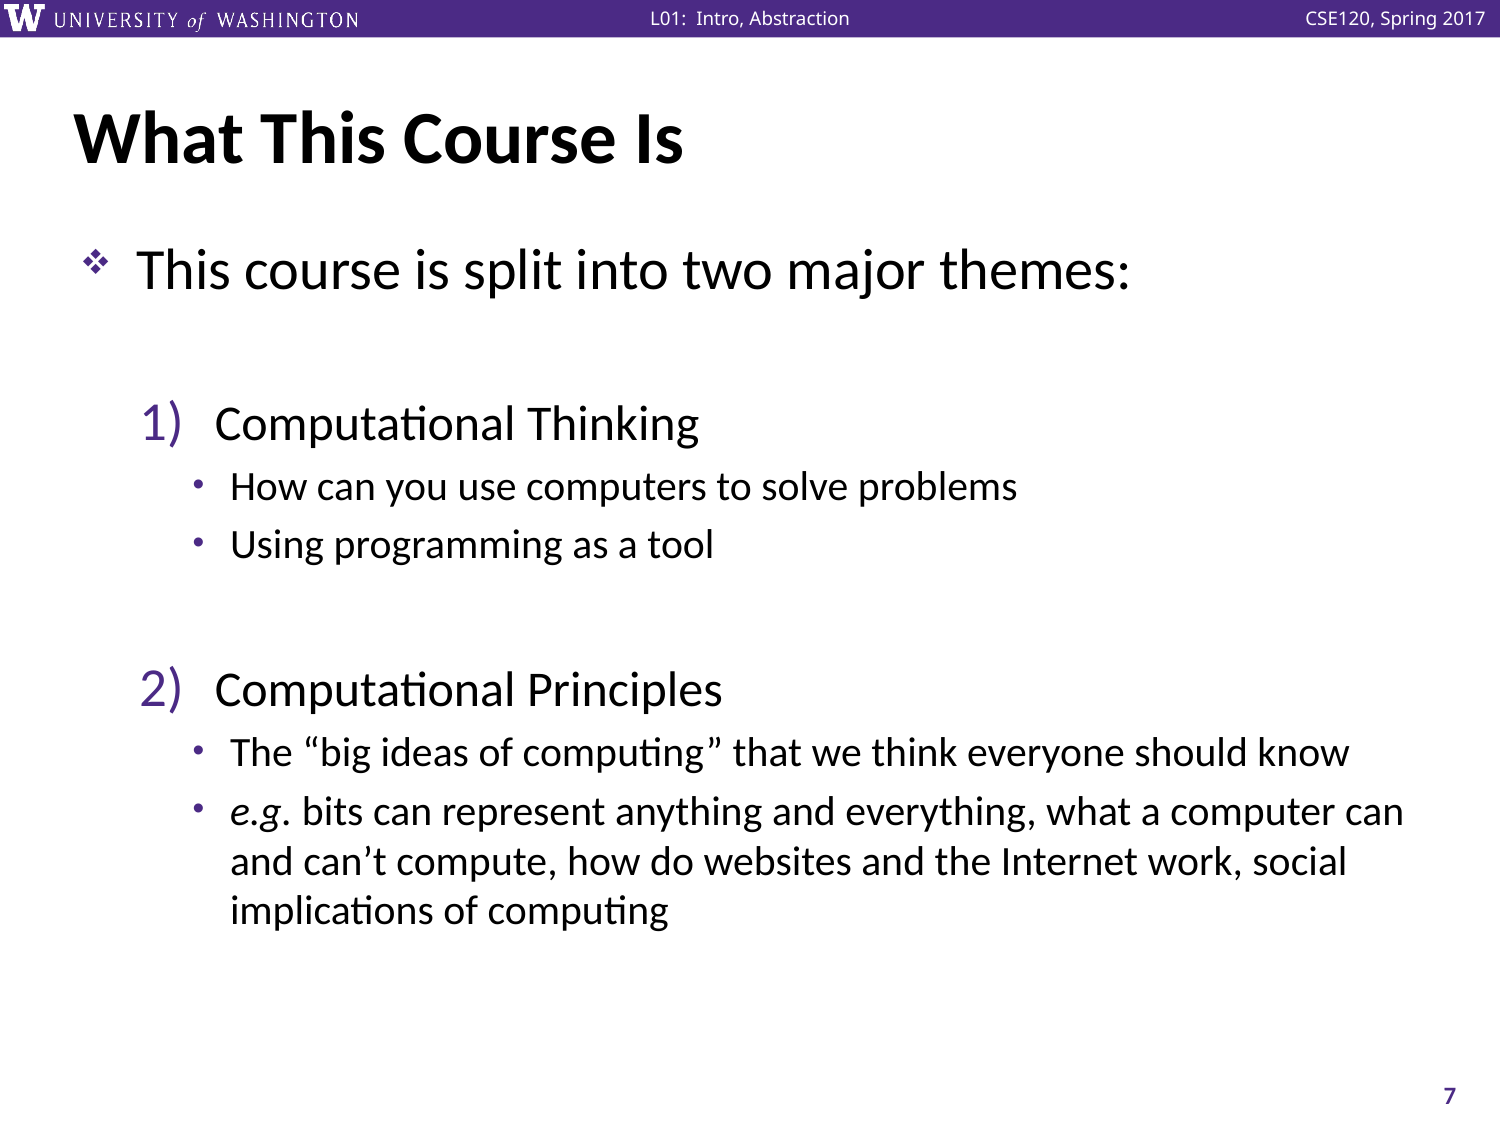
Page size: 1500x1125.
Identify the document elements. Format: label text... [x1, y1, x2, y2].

title What This Course Is [58, 71, 1438, 197]
picture [4, 4, 358, 32]
list This course is split into two major themes: Computational Thinking How can you use computers to solve problems Using programming as a tool Computational Principles The “big ideas of computing” that we think everyone should know e.g. bits can represent anything and everything, what a computer can and can’t compute, how do websites and the Internet work, social implications of computing [64, 223, 1438, 1040]
slide_number 7 [1400, 1065, 1500, 1125]
